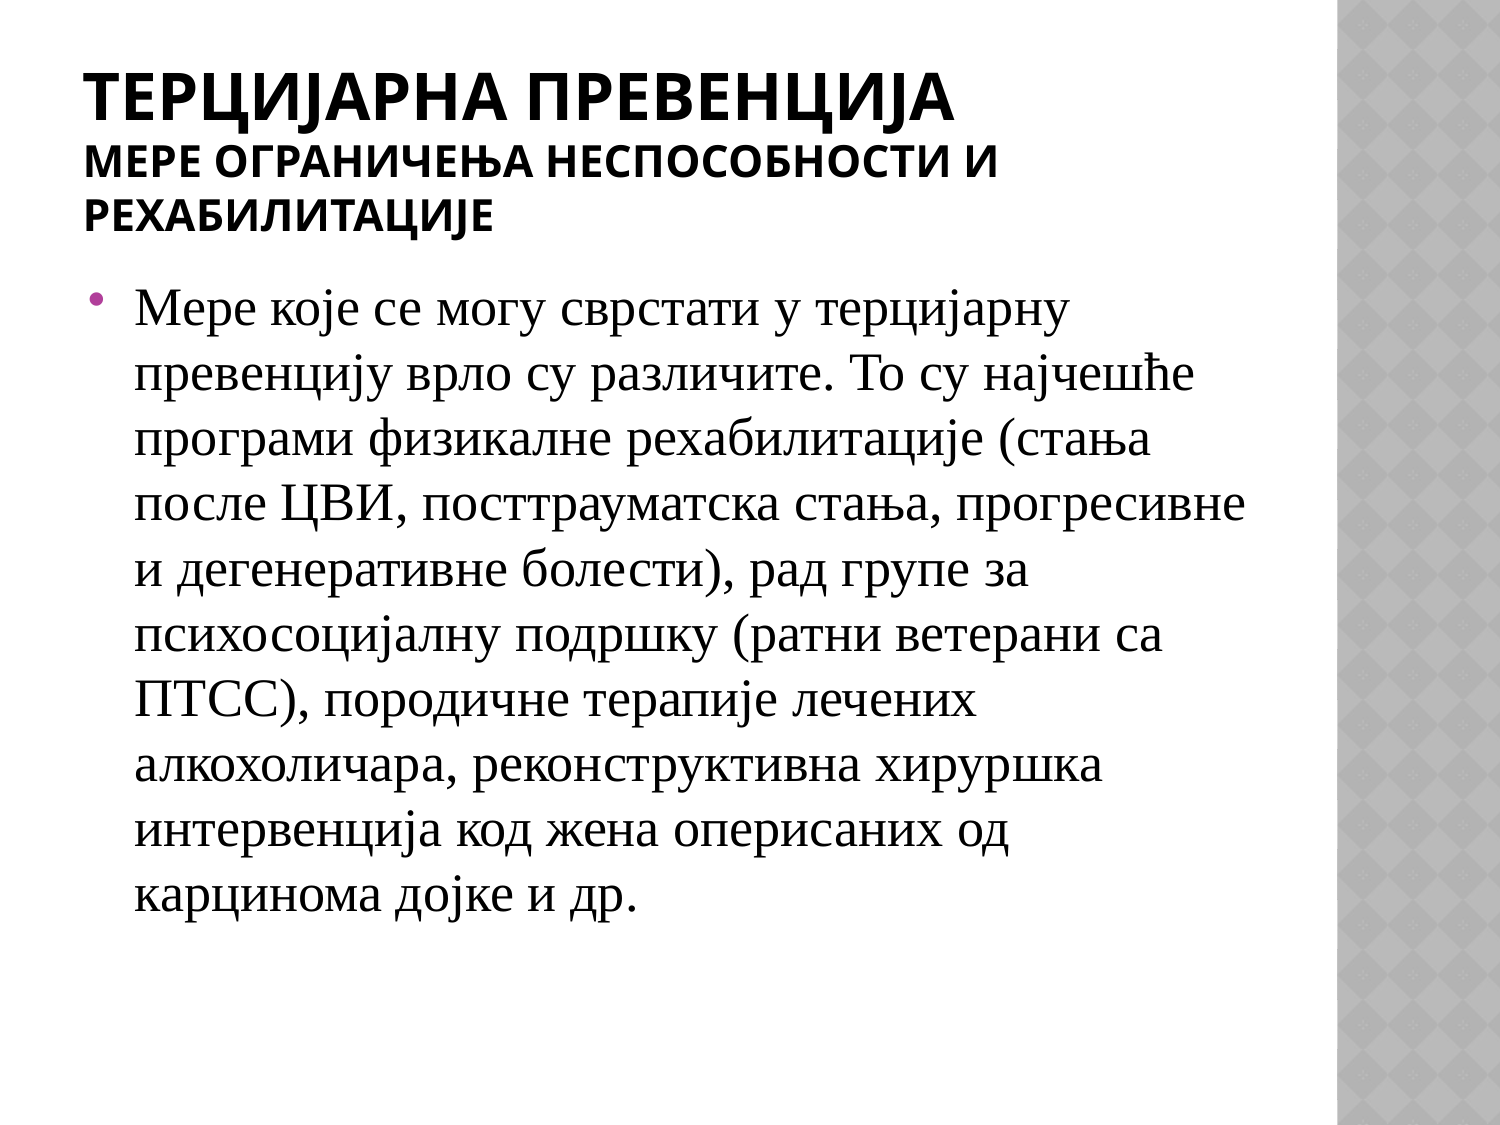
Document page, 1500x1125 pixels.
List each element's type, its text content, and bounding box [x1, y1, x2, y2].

title Терцијарна превенција мере ограничења неспособности и рехабилитације [75, 52, 1263, 240]
list Мере које се могу сврстати у терцијарну превенцију врло су различите. То су најчешће програми физикалне рехабилитације (стања после ЦВИ, посттрауматска стања, прогресивне и дегенеративне болести), рад групе за психосоцијалну подршку (ратни ветерани са ПТСС), породичне терапије лечених алкохоличара, реконструктивна хируршка интервенција код жена оперисаних од карцинома дојке и др. [75, 264, 1263, 1059]
